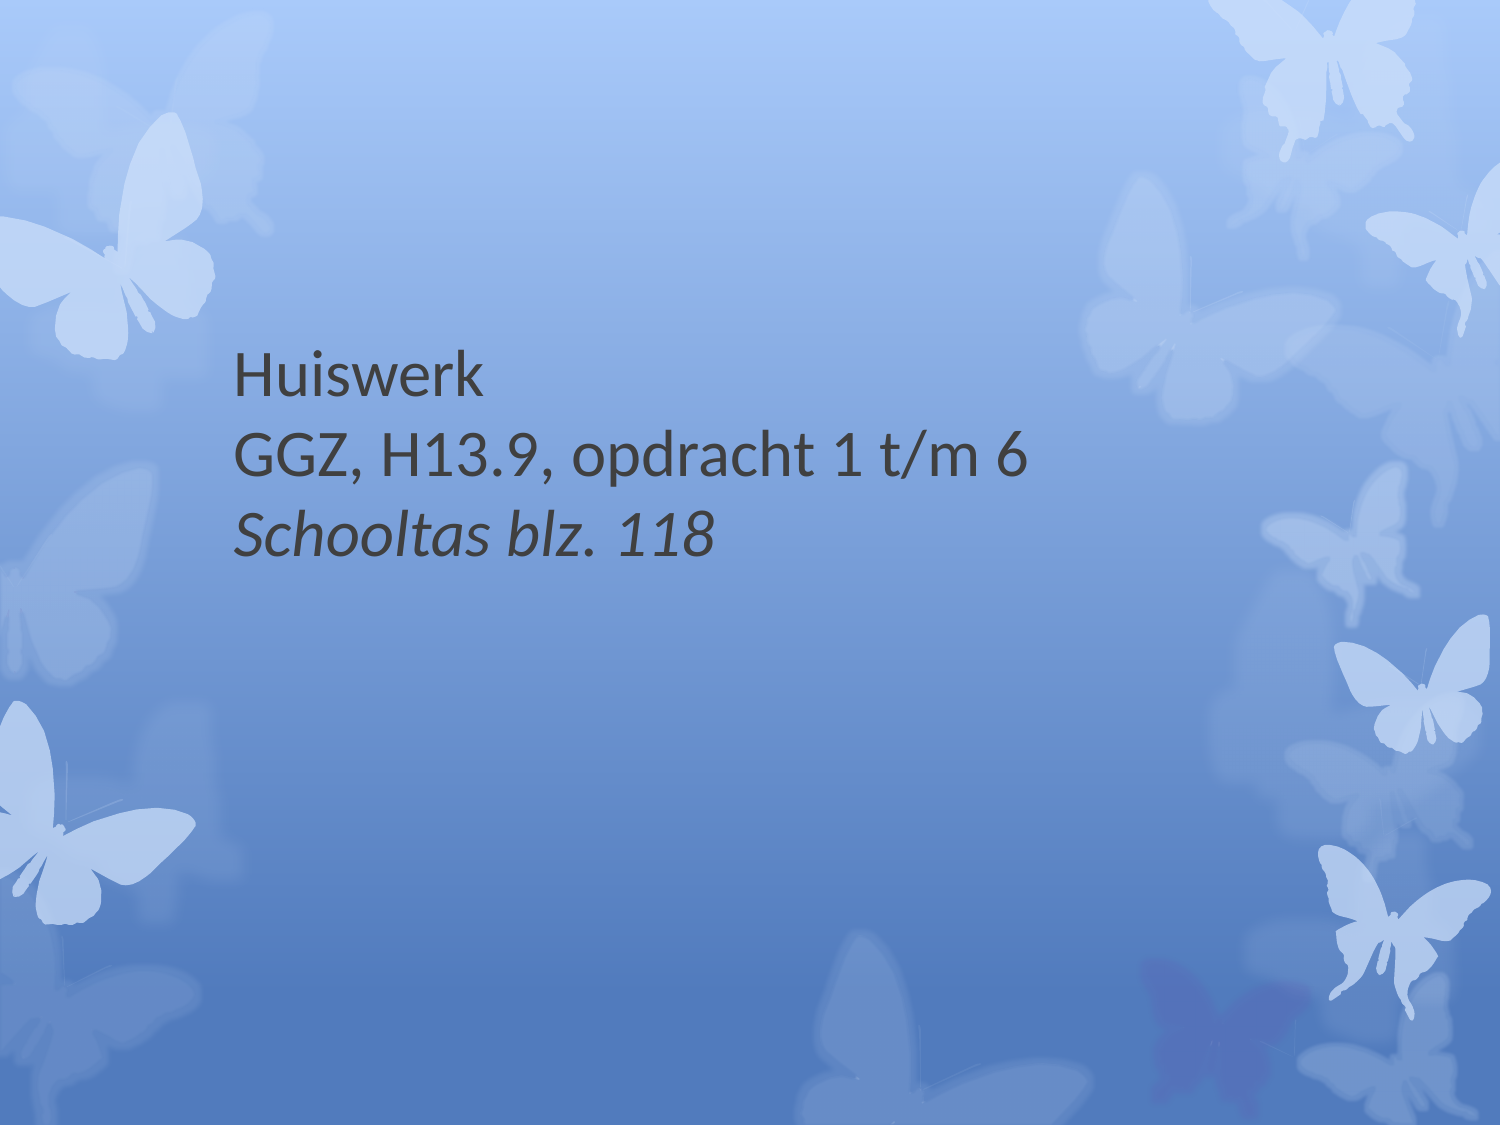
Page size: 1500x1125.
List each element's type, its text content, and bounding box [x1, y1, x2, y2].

title Huiswerk GGZ, H13.9, opdracht 1 t/m 6 Schooltas blz. 118 [218, 373, 1388, 526]
